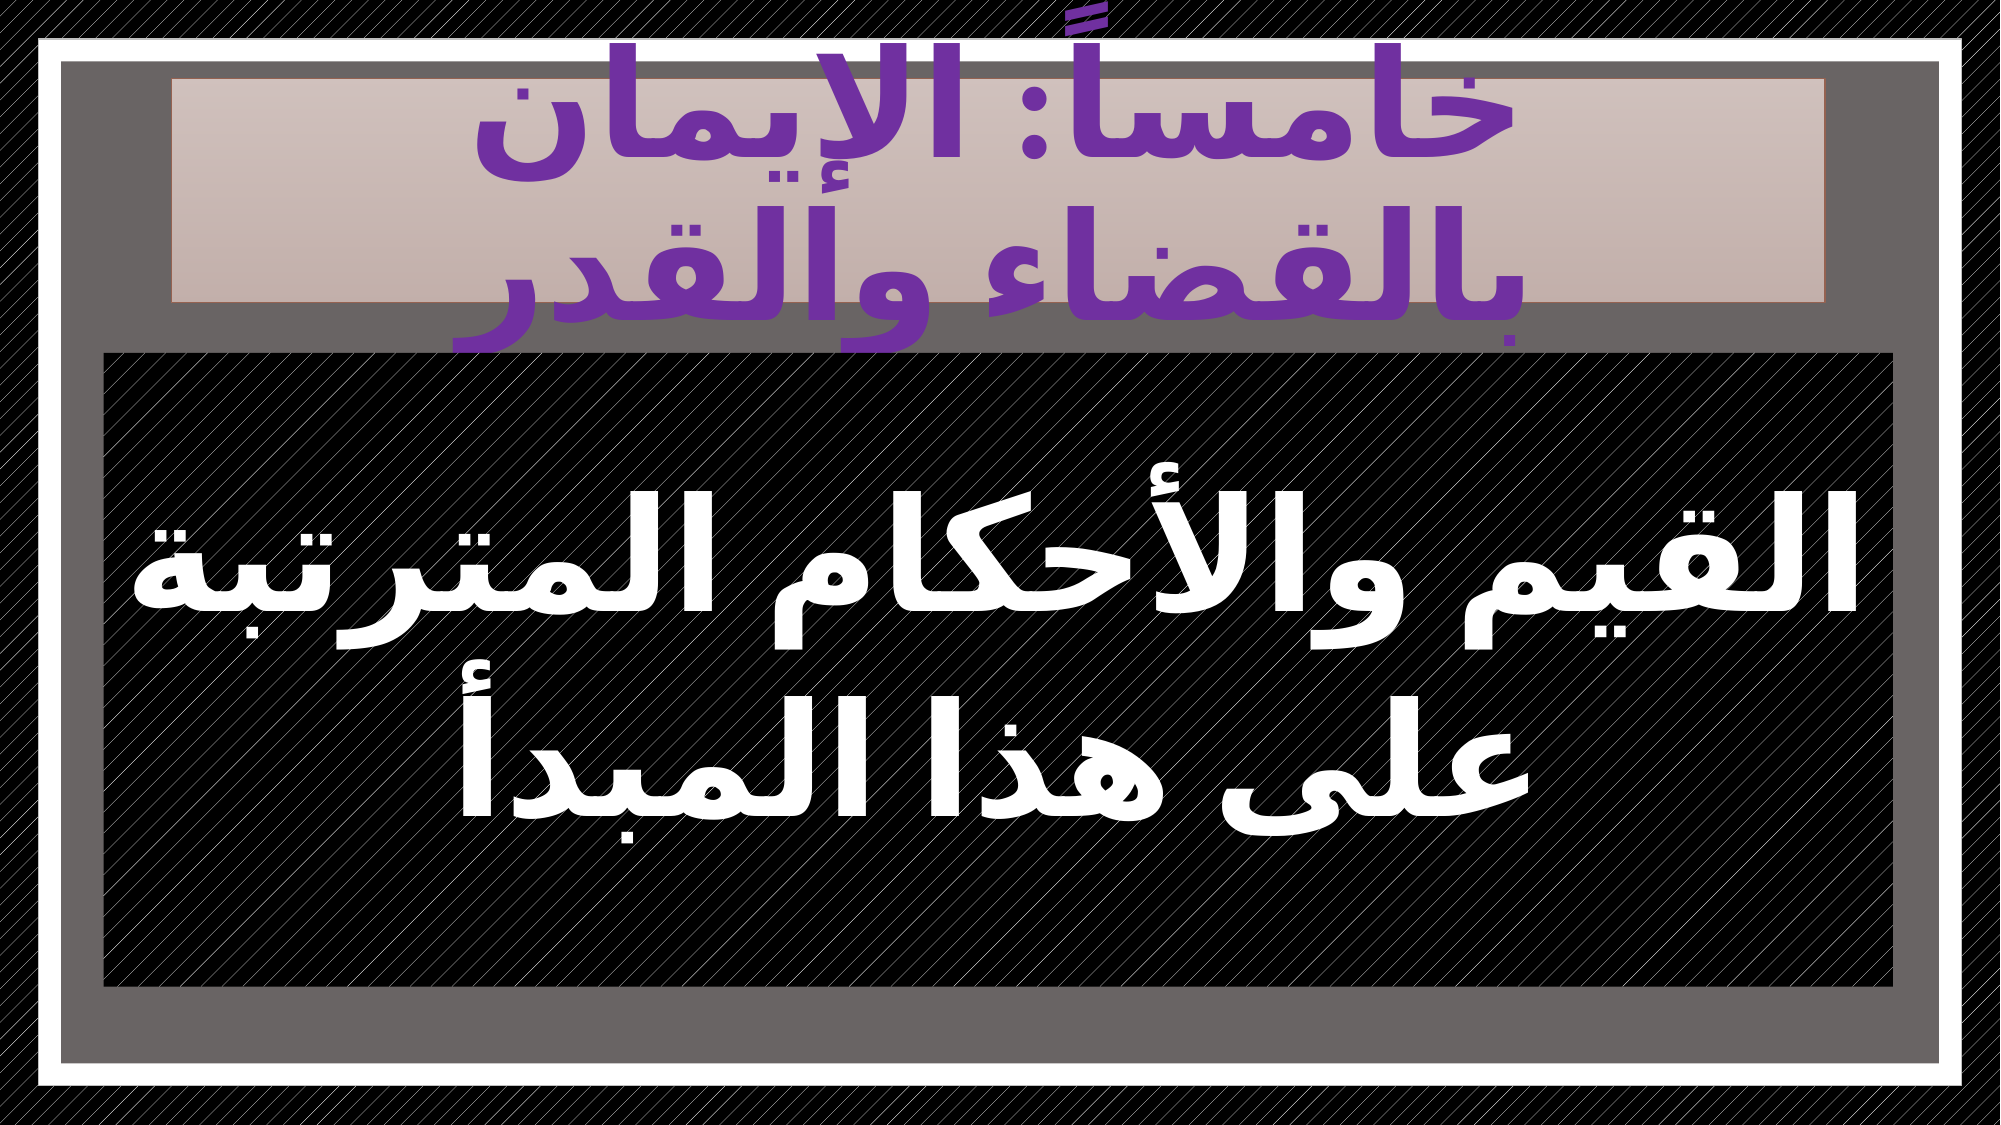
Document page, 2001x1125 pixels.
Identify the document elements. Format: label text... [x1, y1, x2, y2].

title خامساً: الإيمان بالقضاء والقدر [171, 78, 1826, 303]
list القيم والأحكام المترتبة على هذا المبدأ [103, 352, 1893, 987]
